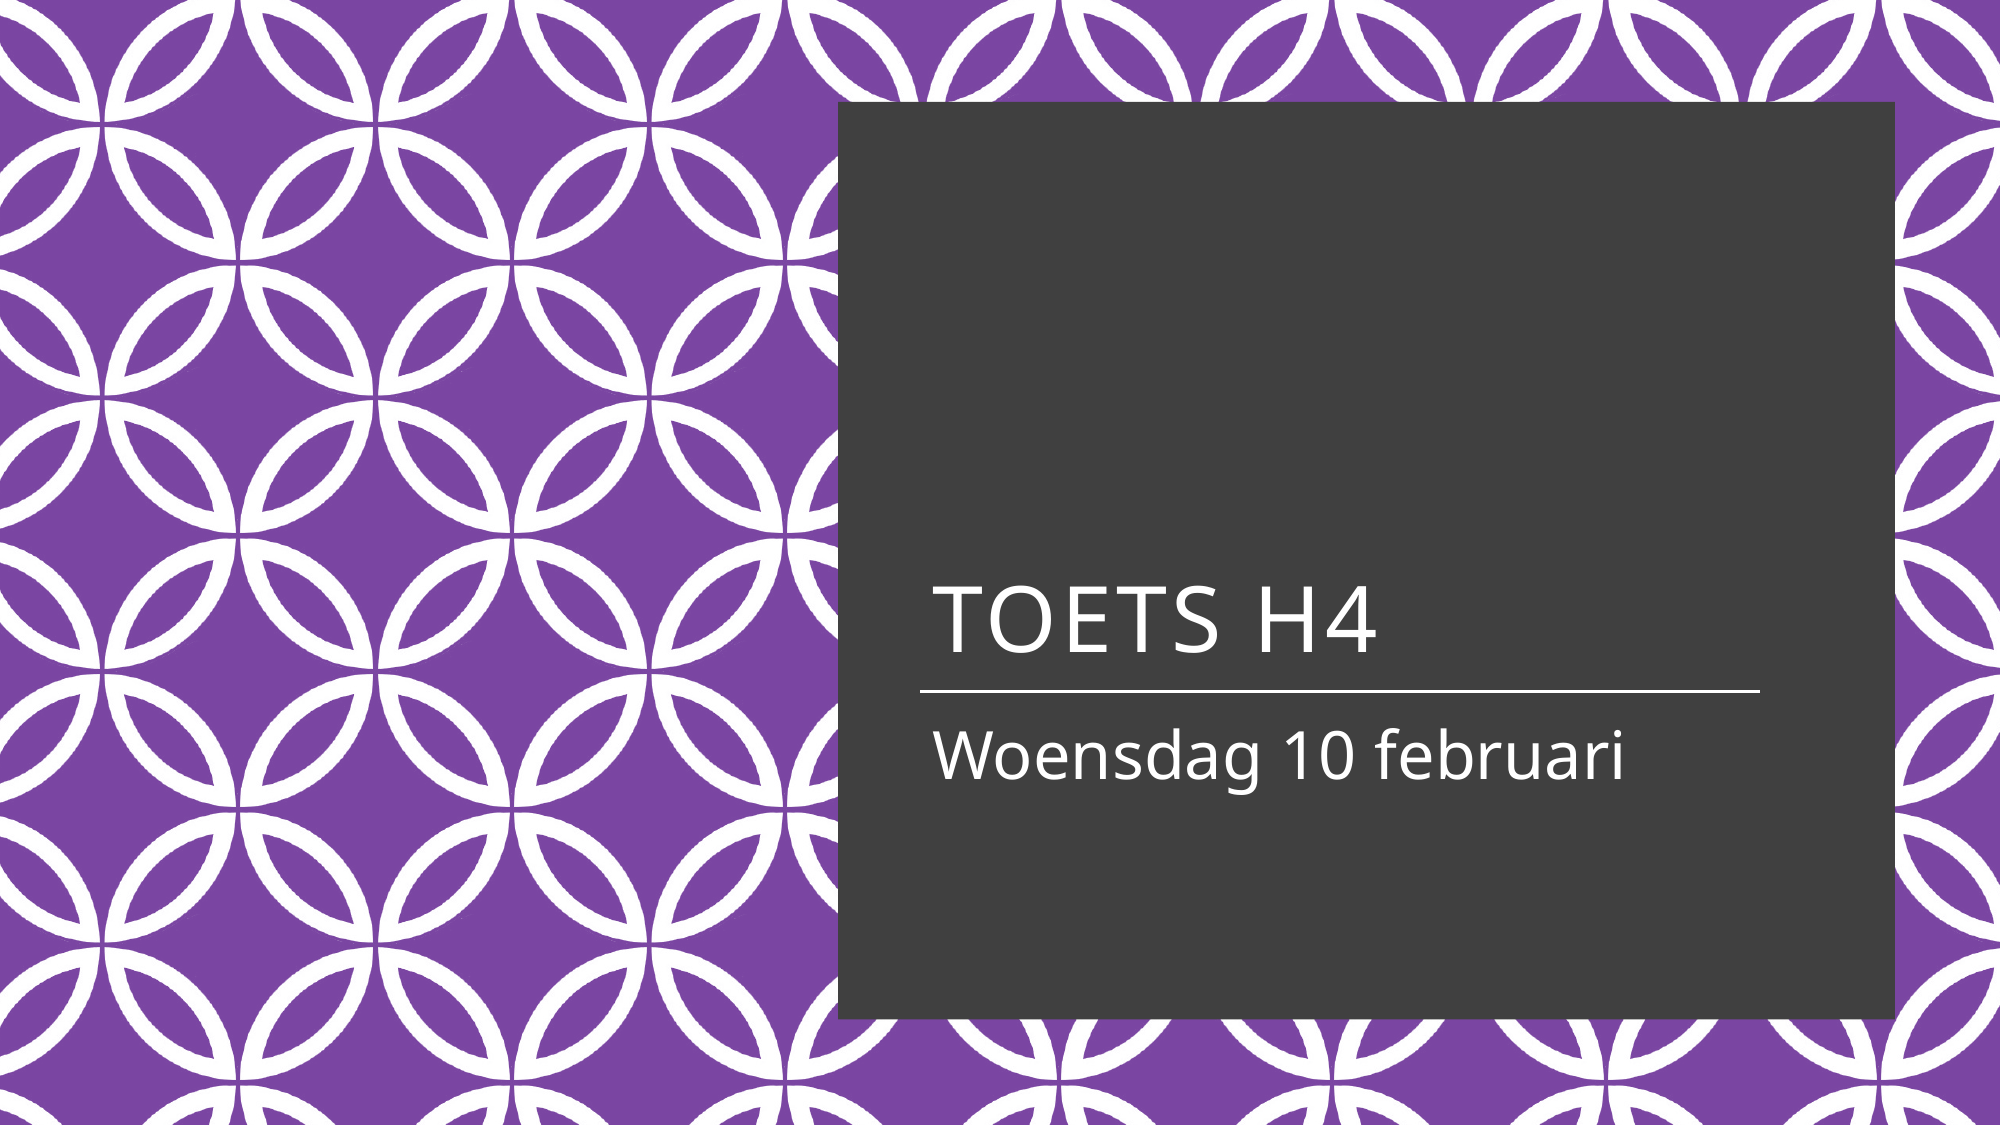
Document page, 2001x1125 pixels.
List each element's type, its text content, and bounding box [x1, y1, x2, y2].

list Woensdag 10 februari [917, 705, 1816, 940]
title Toets H4 [917, 181, 1816, 678]
text_box [0, 0, 2000, 1125]
text_box [837, 101, 1896, 1021]
